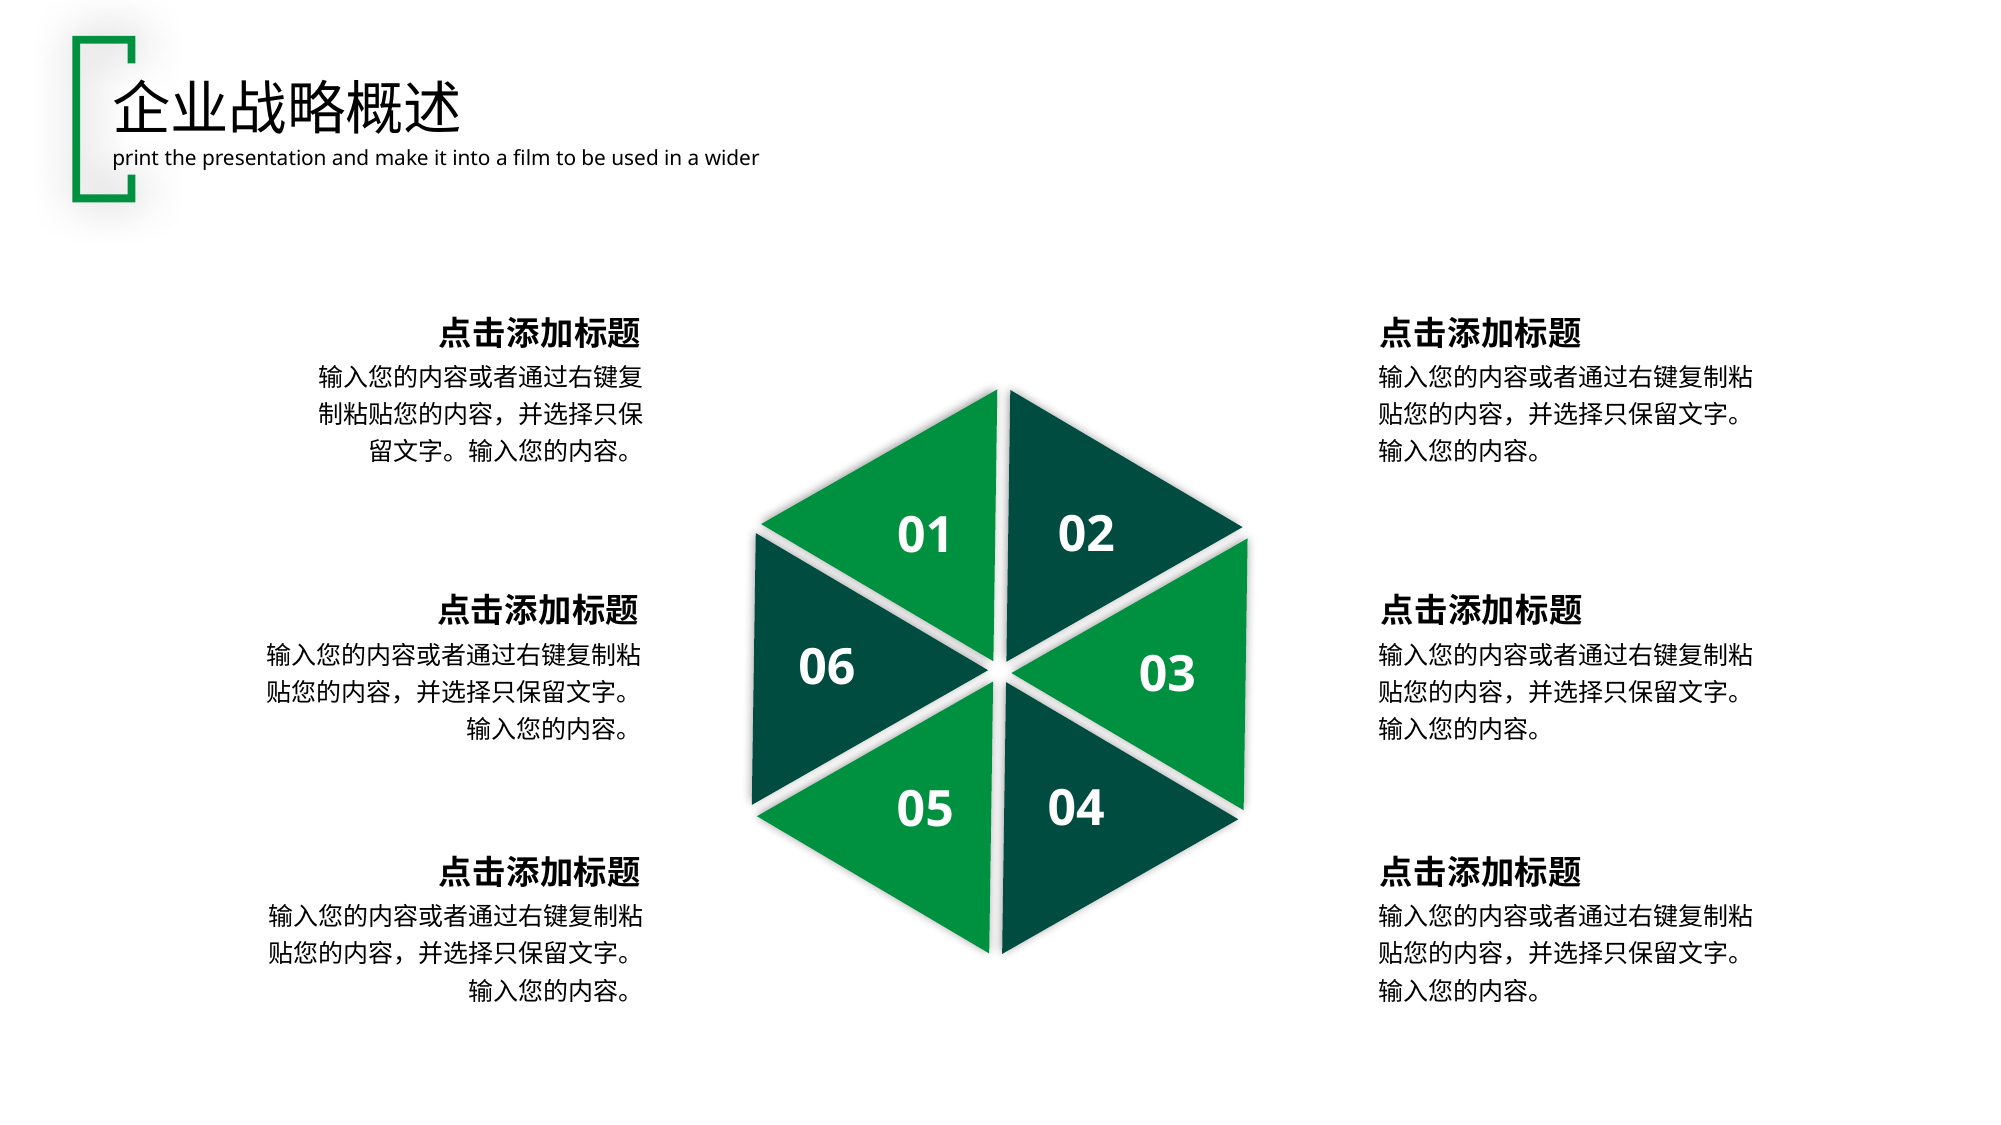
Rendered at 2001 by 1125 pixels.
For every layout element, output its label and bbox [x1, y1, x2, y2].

text_box [254, 582, 642, 746]
text_box [256, 843, 644, 1007]
text_box [1378, 582, 1766, 746]
text_box [1378, 843, 1766, 1007]
text_box [312, 304, 644, 468]
text_box [1378, 304, 1766, 468]
text_box [677, 372, 1323, 971]
text_box [72, 35, 862, 203]
